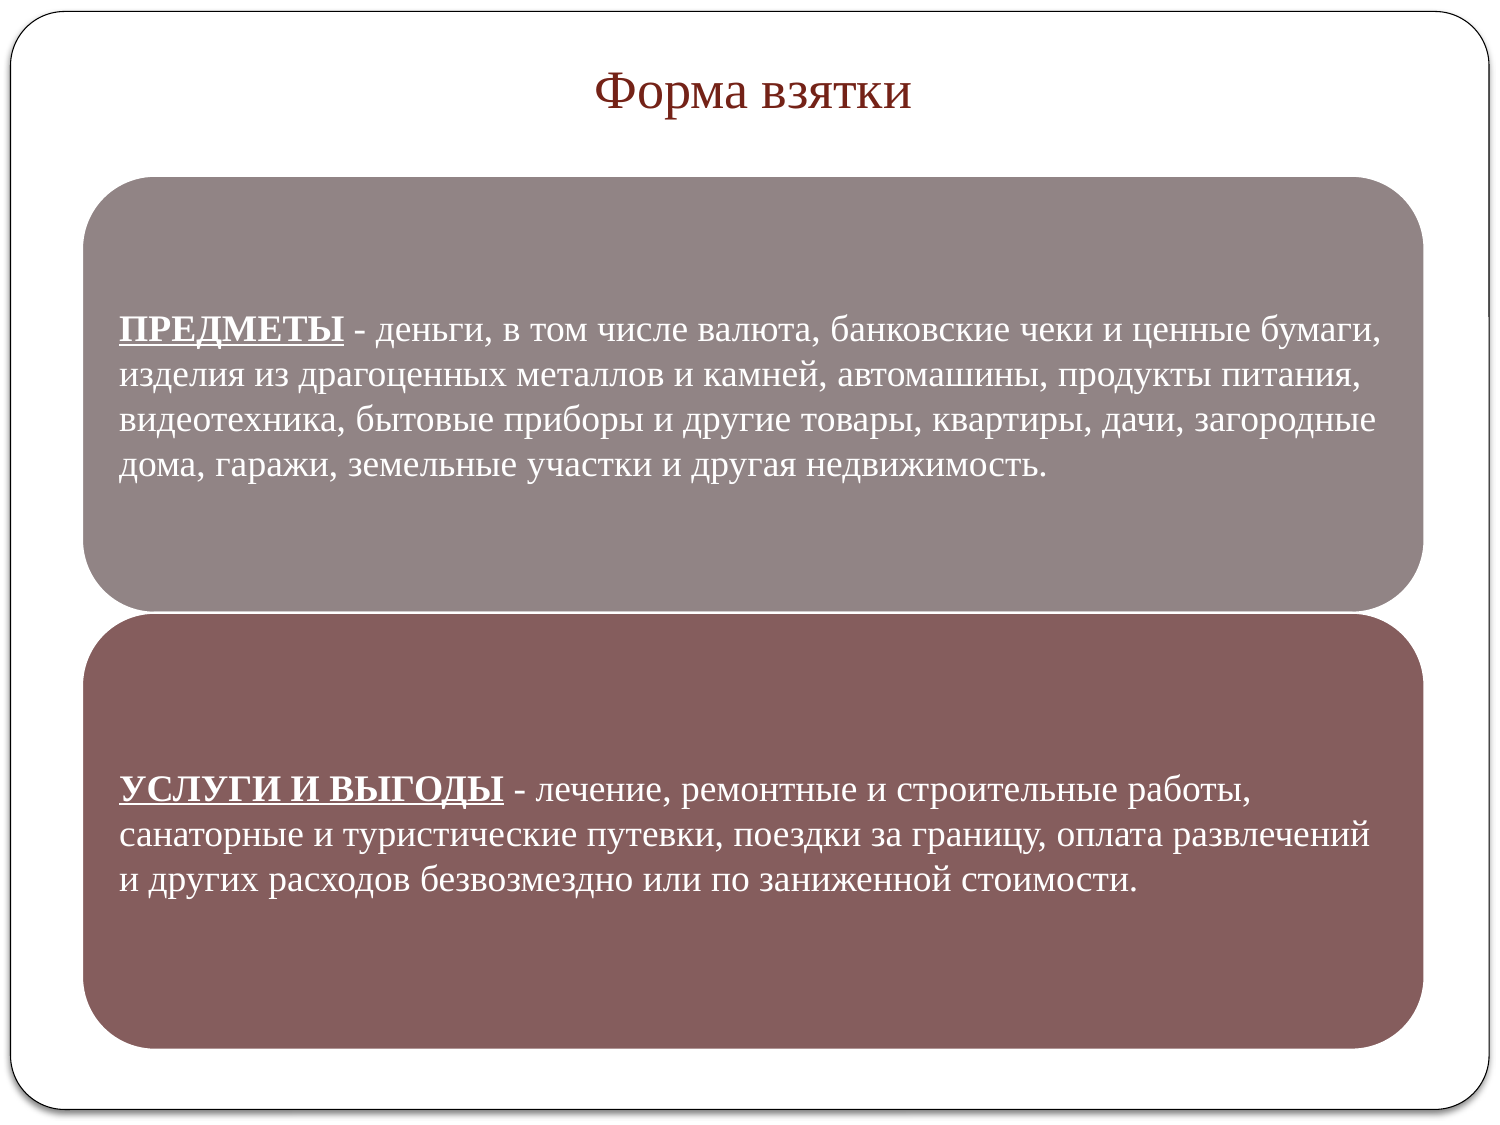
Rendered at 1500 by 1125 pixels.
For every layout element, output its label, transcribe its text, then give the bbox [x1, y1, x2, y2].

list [81, 175, 1425, 1050]
title Форма взятки [82, 46, 1425, 135]
